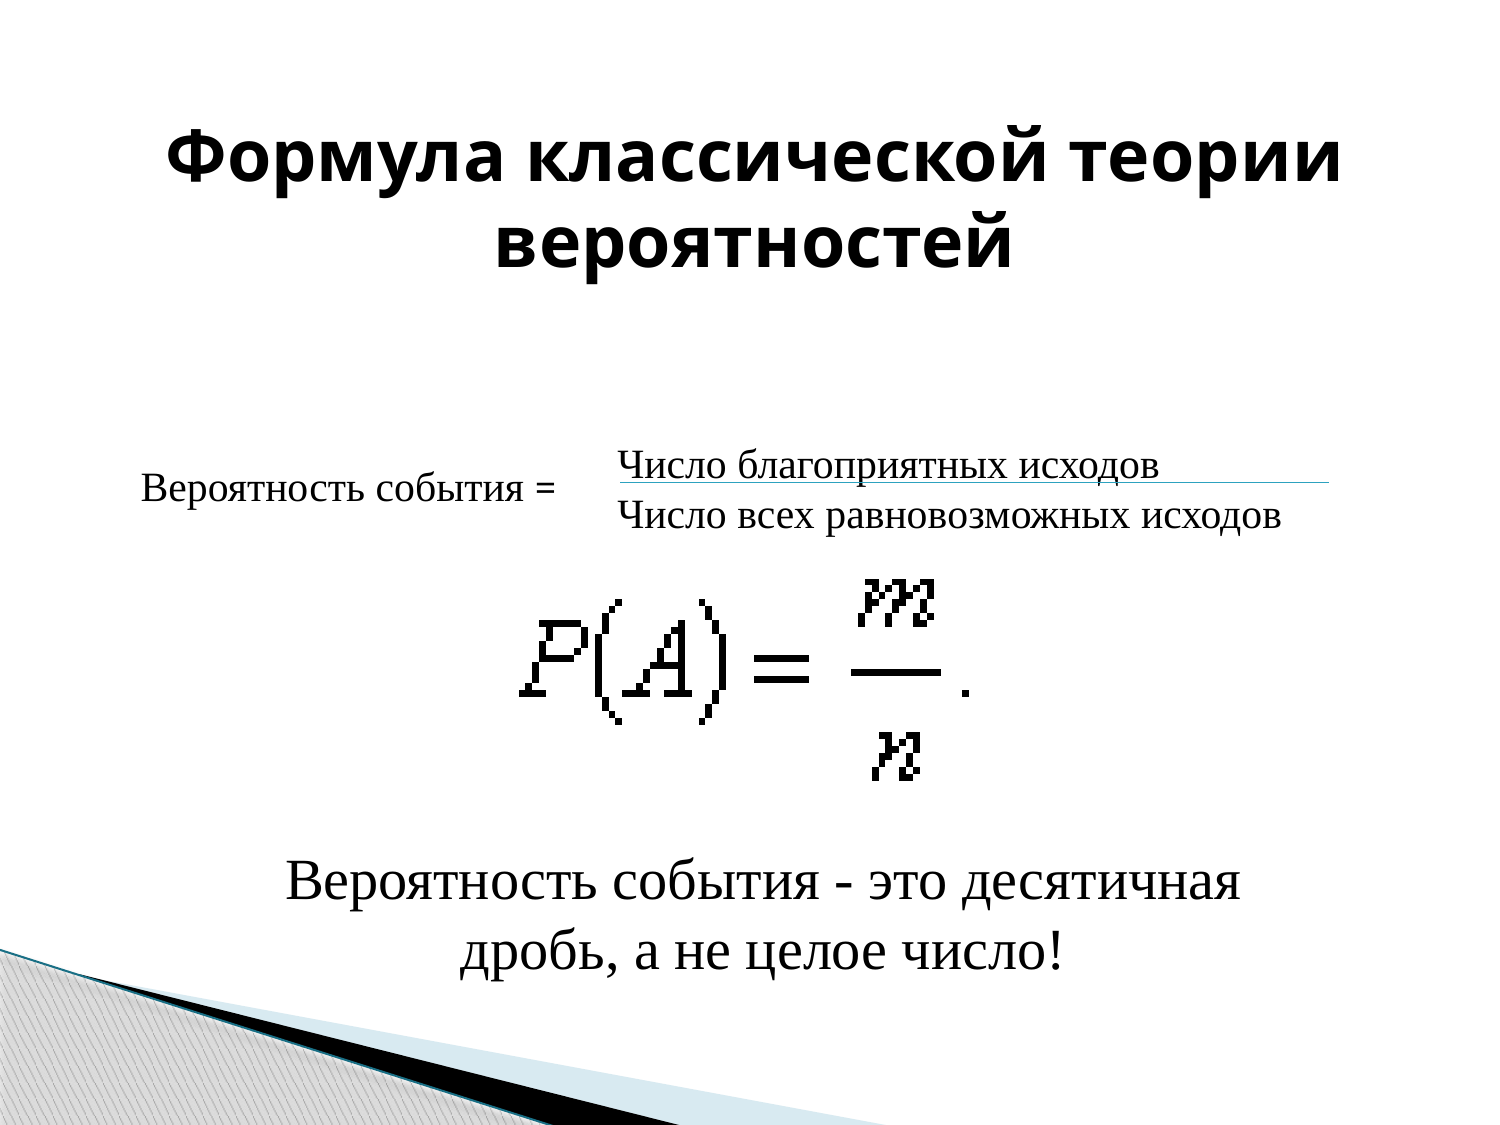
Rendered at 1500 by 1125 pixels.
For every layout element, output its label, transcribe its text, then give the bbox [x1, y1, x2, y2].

text_box Вероятность события = [125, 452, 615, 518]
text_box Вероятность события - это десятичная дробь, а не целое число! [197, 834, 1329, 989]
picture [519, 579, 970, 781]
title Формула классической теории вероятностей [80, 101, 1431, 290]
text_box Число благоприятных исходов Число всех равновозможных исходов [584, 429, 1432, 545]
